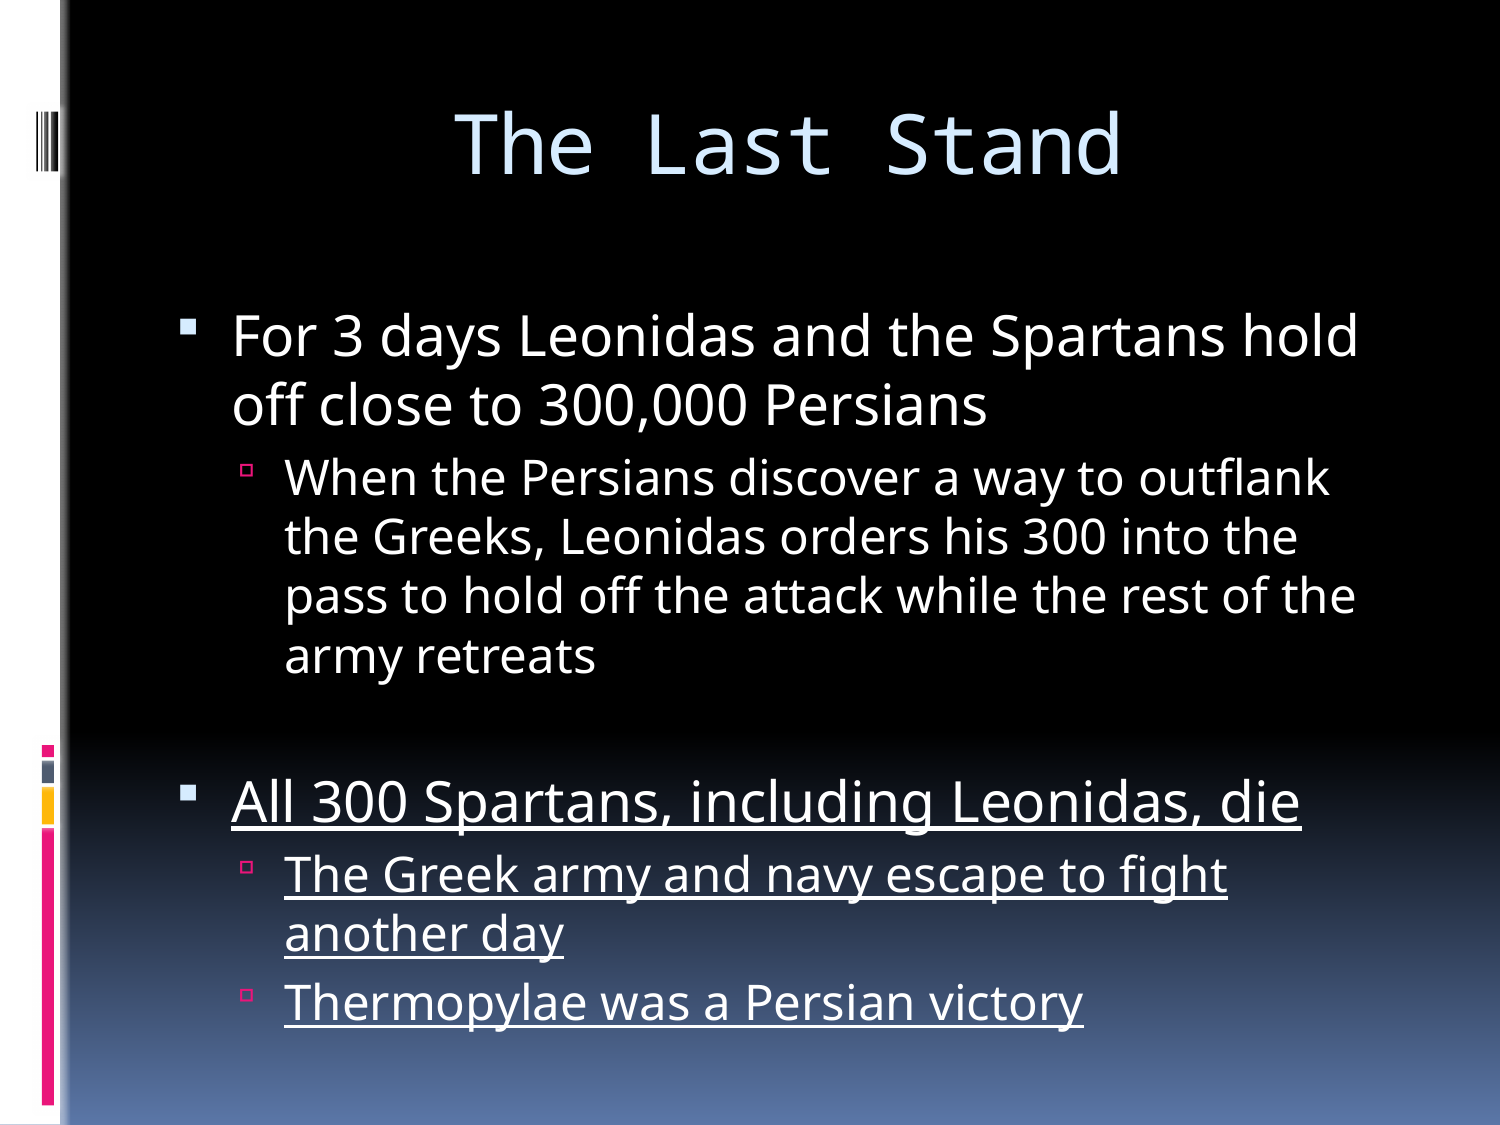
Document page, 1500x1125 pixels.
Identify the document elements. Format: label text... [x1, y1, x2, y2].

list For 3 days Leonidas and the Spartans hold off close to 300,000 Persians When the Persians discover a way to outflank the Greeks, Leonidas orders his 300 into the pass to hold off the attack while the rest of the army retreats All 300 Spartans, including Leonidas, die The Greek army and navy escape to fight another day Thermopylae was a Persian victory [150, 292, 1425, 1043]
title The Last Stand [150, 83, 1425, 234]
